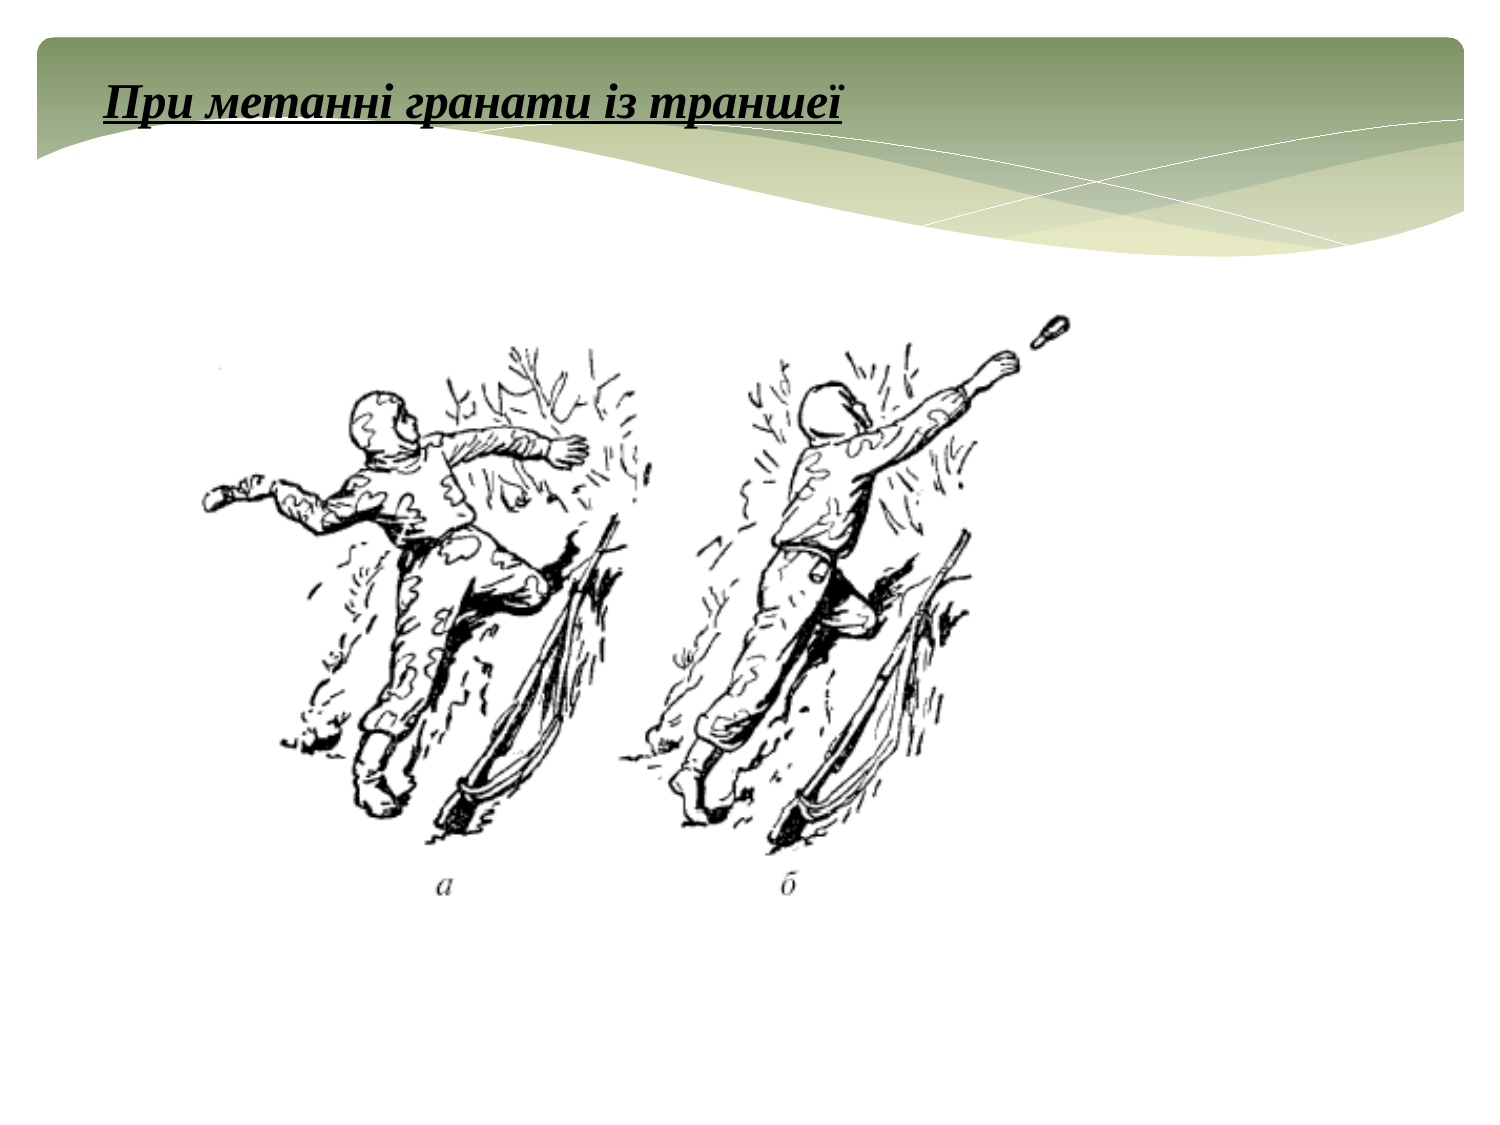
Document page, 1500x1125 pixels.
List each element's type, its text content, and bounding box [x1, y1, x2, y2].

text_box При метанні гранати із траншеї [88, 61, 904, 136]
picture [194, 302, 1080, 901]
